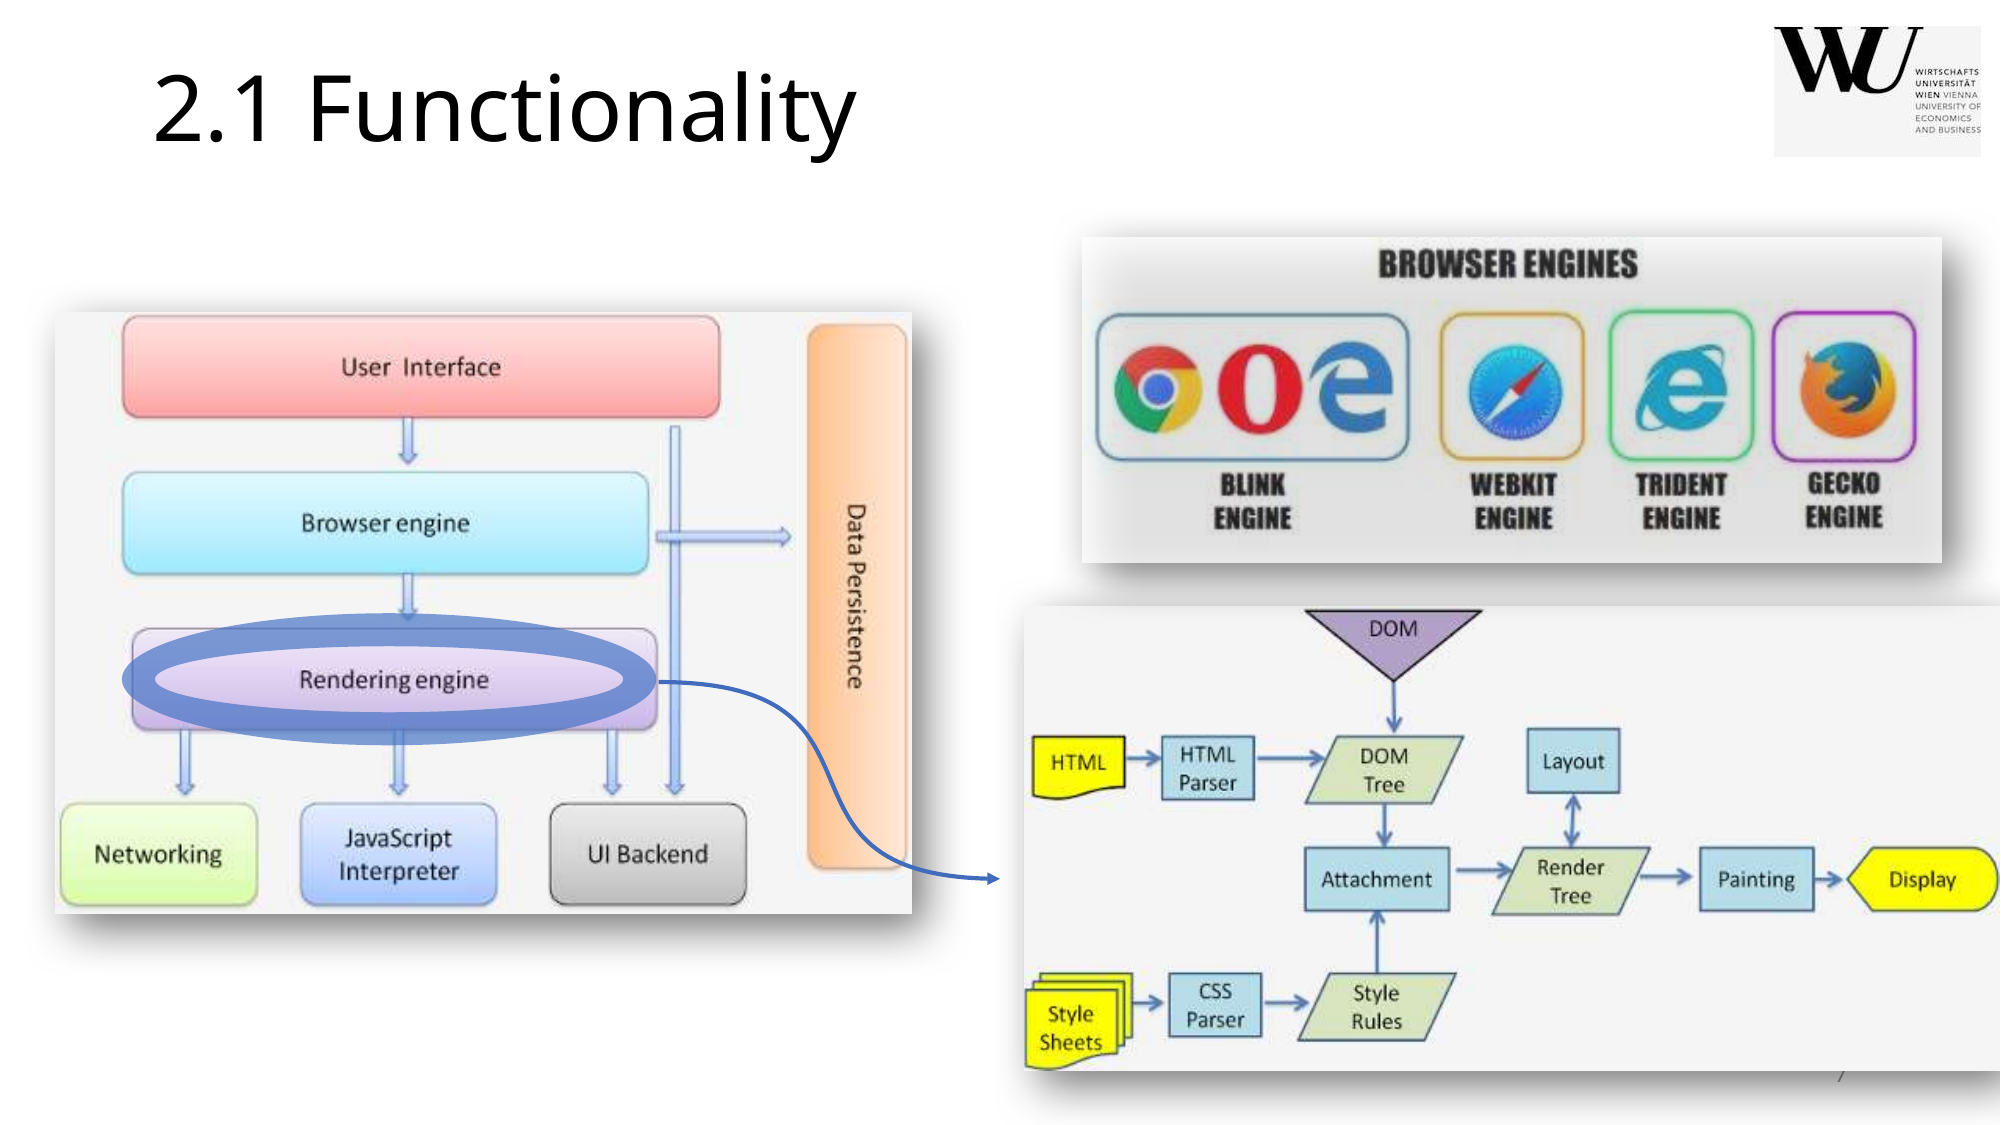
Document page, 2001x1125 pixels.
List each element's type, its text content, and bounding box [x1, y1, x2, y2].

picture [1082, 237, 1942, 563]
picture [1774, 26, 1981, 157]
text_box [658, 681, 1000, 879]
picture [1024, 606, 2000, 1071]
picture [55, 312, 912, 914]
title 2.1 Functionality [137, 2, 1863, 221]
